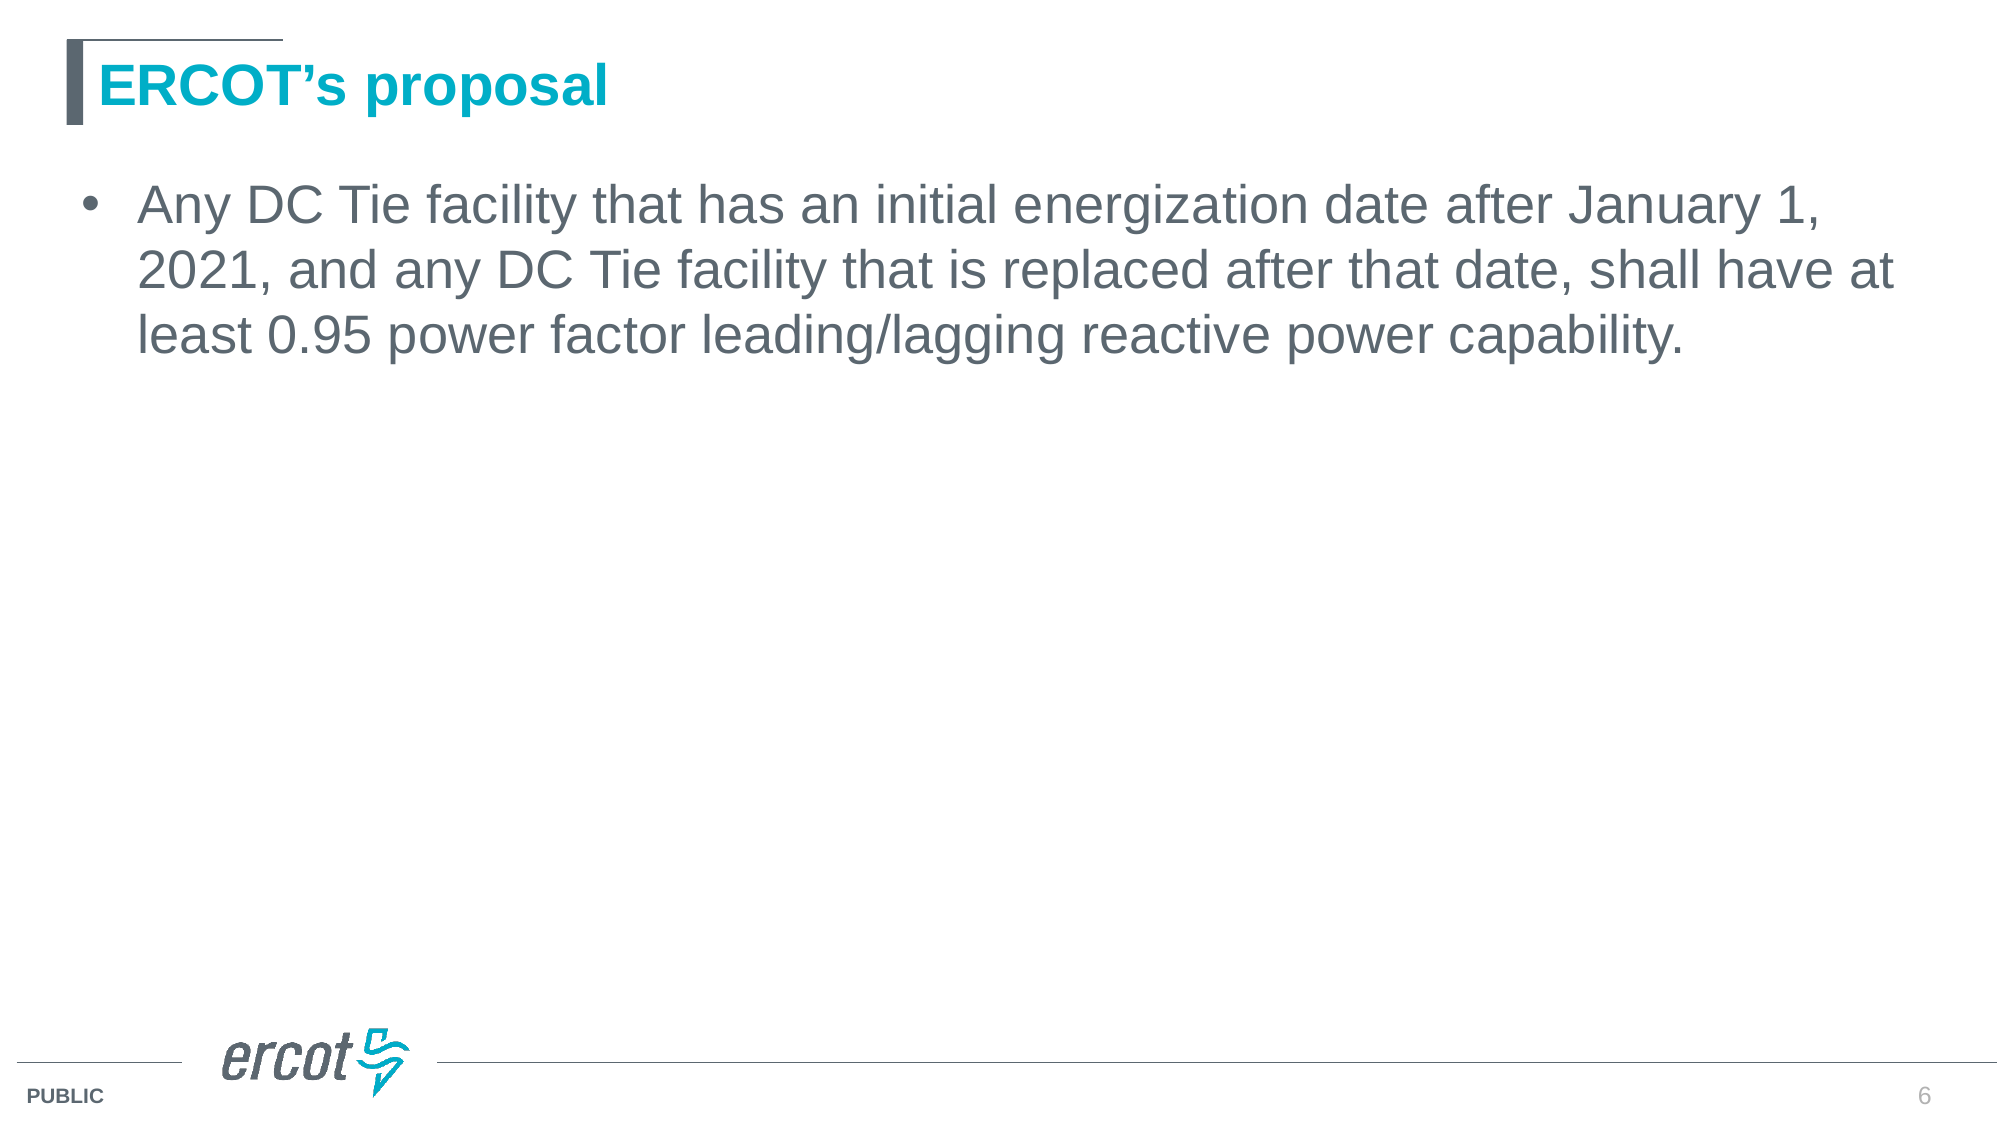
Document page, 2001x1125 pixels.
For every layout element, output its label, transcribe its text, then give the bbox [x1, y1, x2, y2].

picture [218, 1024, 413, 1100]
title ERCOT’s proposal [83, 39, 1934, 125]
list Any DC Tie facility that has an initial energization date after January 1, 2021, and any DC Tie facility that is replaced after that date, shall have at least 0.95 power factor leading/lagging reactive power capability. [66, 162, 1934, 992]
slide_number 6 [1866, 1076, 1984, 1113]
